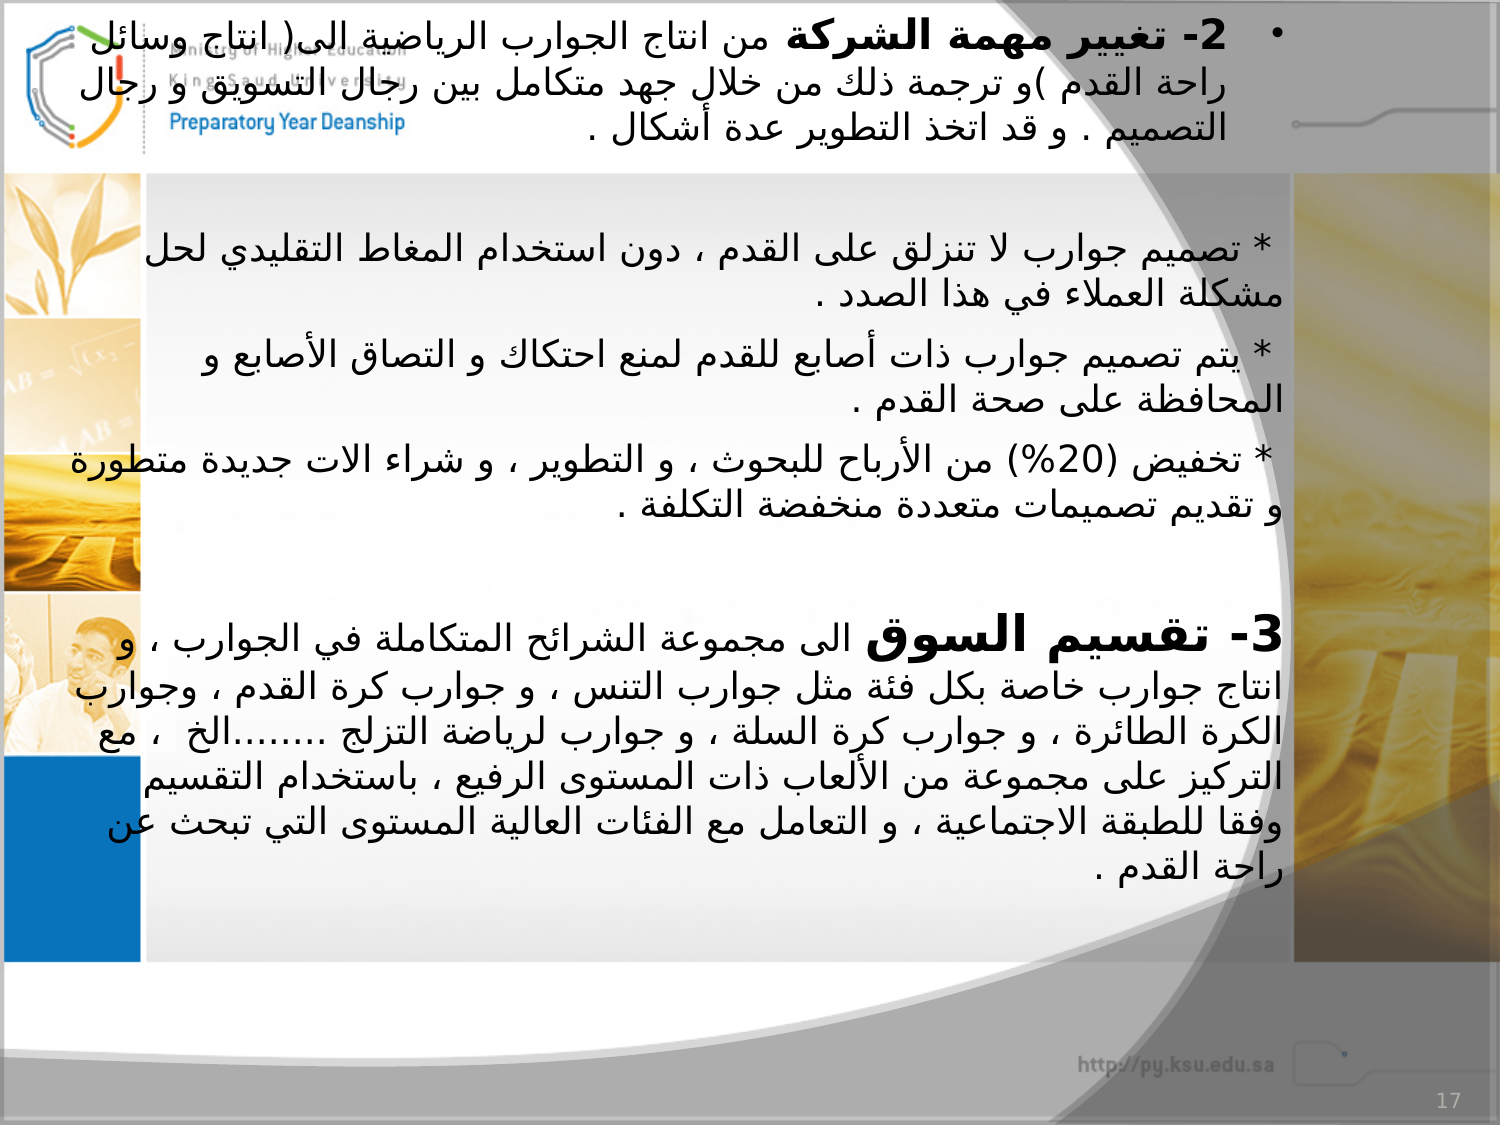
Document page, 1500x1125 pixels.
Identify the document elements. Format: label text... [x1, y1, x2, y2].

picture [0, 0, 907, 1066]
slide_number 17 [1337, 1052, 1463, 1113]
list 2- تغيير مهمة الشركة من انتاج الجوارب الرياضية الى( انتاج وسائل راحة القدم )و ترجمة ذلك من خلال جهد متكامل بين رجال التسويق و رجال التصميم . و قد اتخذ التطوير عدة أشكال . * تصميم جوارب لا تنزلق على القدم ، دون استخدام المغاط التقليدي لحل مشكلة العملاء في هذا الصدد . * يتم تصميم جوارب ذات أصابع للقدم لمنع احتكاك و التصاق الأصابع و المحافظة على صحة القدم . * تخفيض (20%) من الأرباح للبحوث ، و التطوير ، و شراء الات جديدة متطورة و تقديم تصميمات متعددة منخفضة التكلفة . 3- تقسيم السوق الى مجموعة الشرائح المتكاملة في الجوارب ، و انتاج جوارب خاصة بكل فئة مثل جوارب التنس ، و جوارب كرة القدم ، وجوارب الكرة الطائرة ، و جوارب كرة السلة ، و جوارب لرياضة التزلج ........الخ ، مع التركيز على مجموعة من الألعاب ذات المستوى الرفيع ، باستخدام التقسيم وفقا للطبقة الاجتماعية ، و التعامل مع الفئات العالية المستوى التي تبحث عن راحة القدم . [50, 0, 1300, 1005]
